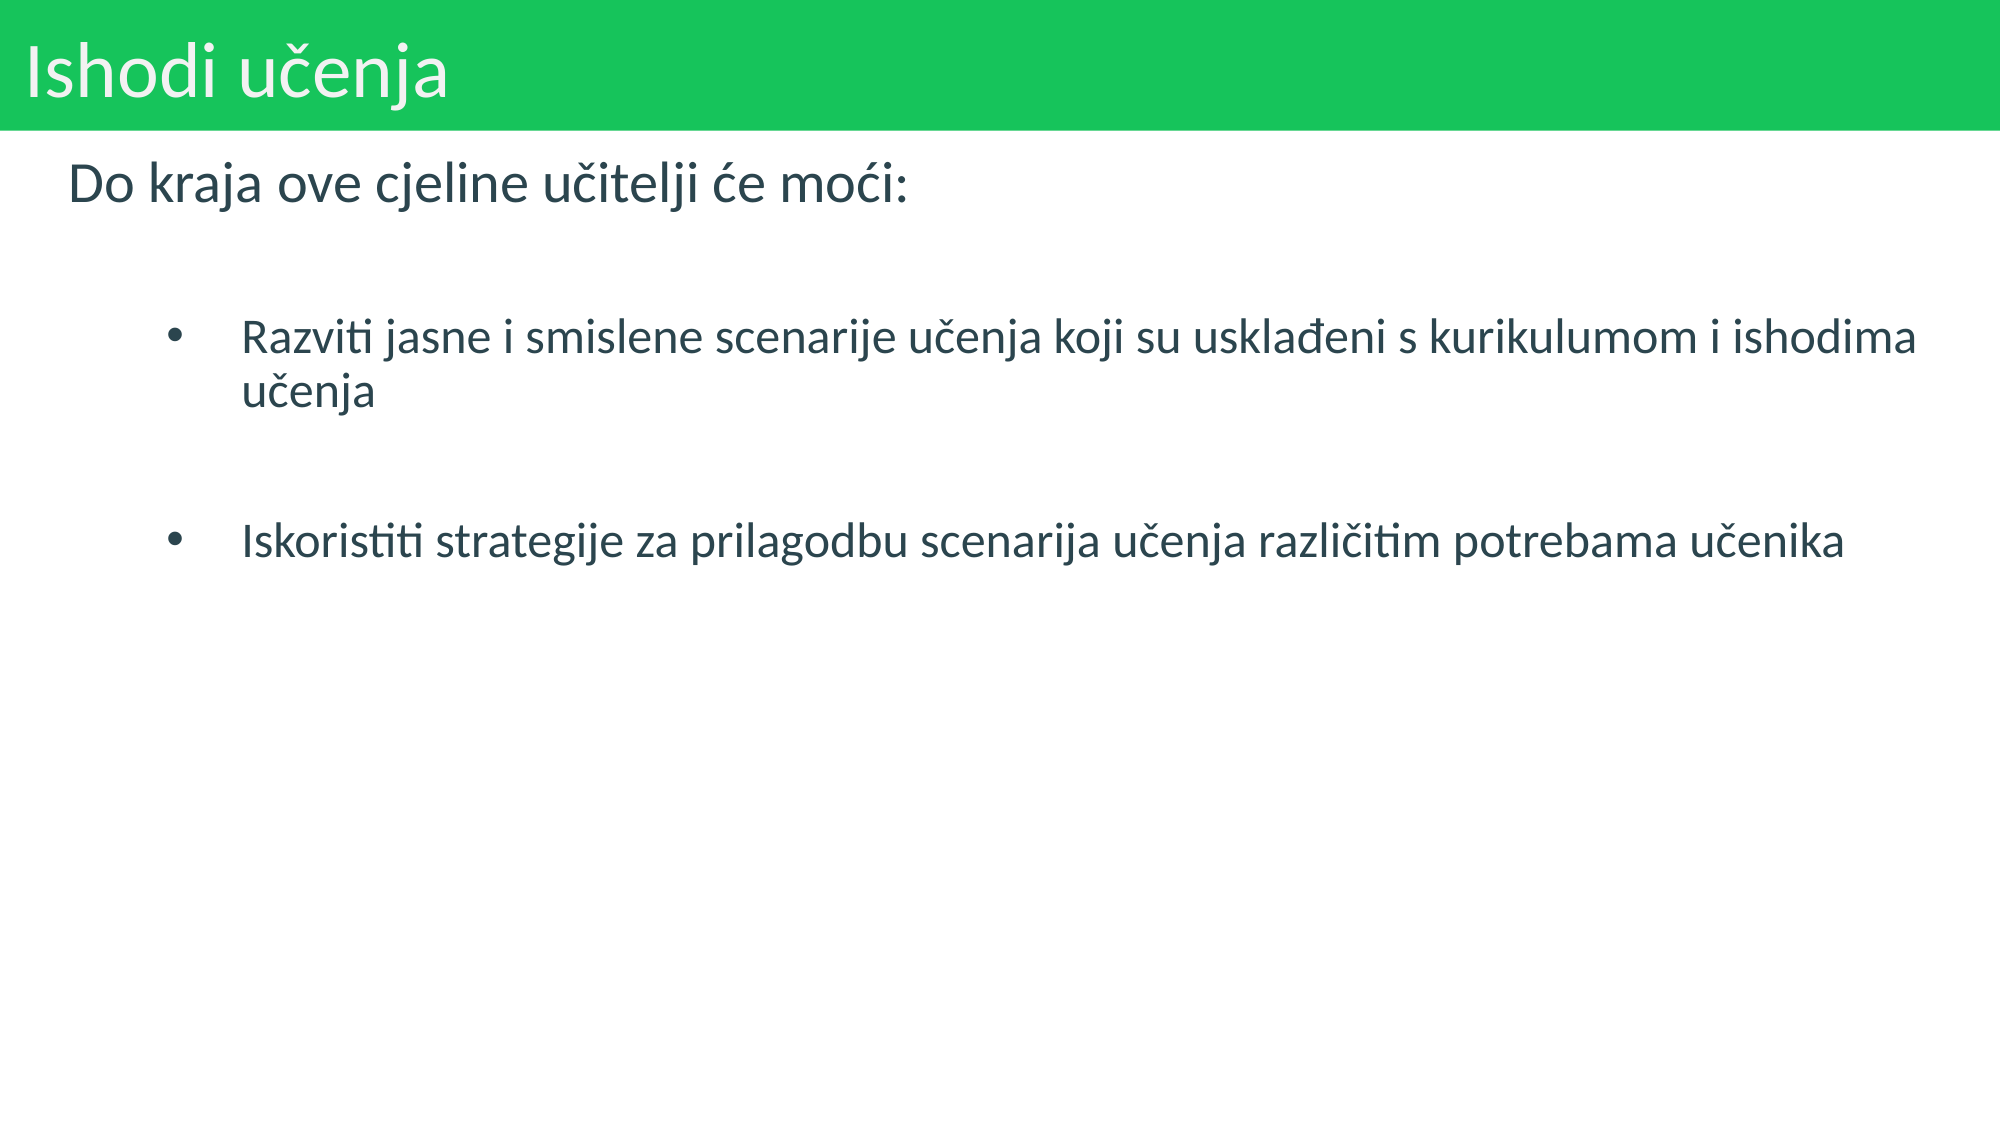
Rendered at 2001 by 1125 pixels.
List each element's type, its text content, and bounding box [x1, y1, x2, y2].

title Ishodi učenja [16, 13, 1976, 131]
list Do kraja ove cjeline učitelji će moći: Razviti jasne i smislene scenarije učenja koji su usklađeni s kurikulumom i ishodima učenja Iskoristiti strategije za prilagodbu scenarija učenja različitim potrebama učenika [16, 144, 1976, 1108]
